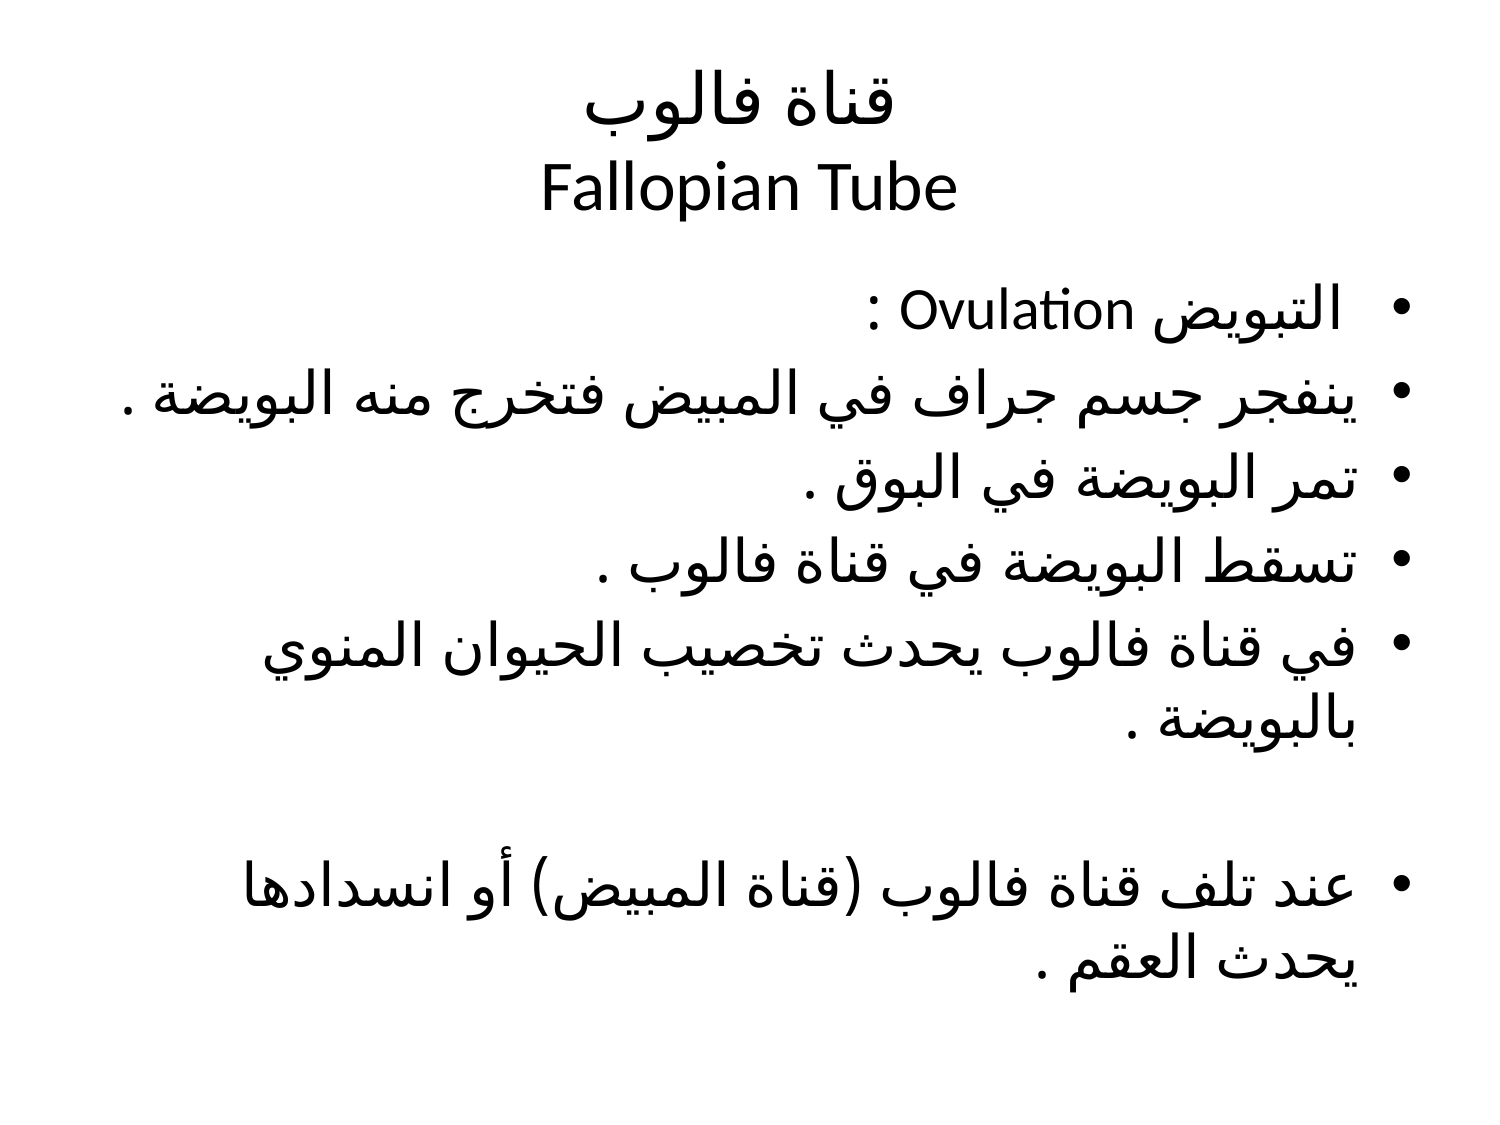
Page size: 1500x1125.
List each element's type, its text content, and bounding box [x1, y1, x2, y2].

list التبويض Ovulation : ينفجر جسم جراف في المبيض فتخرج منه البويضة . تمر البويضة في البوق . تسقط البويضة في قناة فالوب . في قناة فالوب يحدث تخصيب الحيوان المنوي بالبويضة . عند تلف قناة فالوب (قناة المبيض) أو انسدادها يحدث العقم . [75, 262, 1425, 1005]
title قناة فالوب Fallopian Tube [75, 45, 1425, 233]
